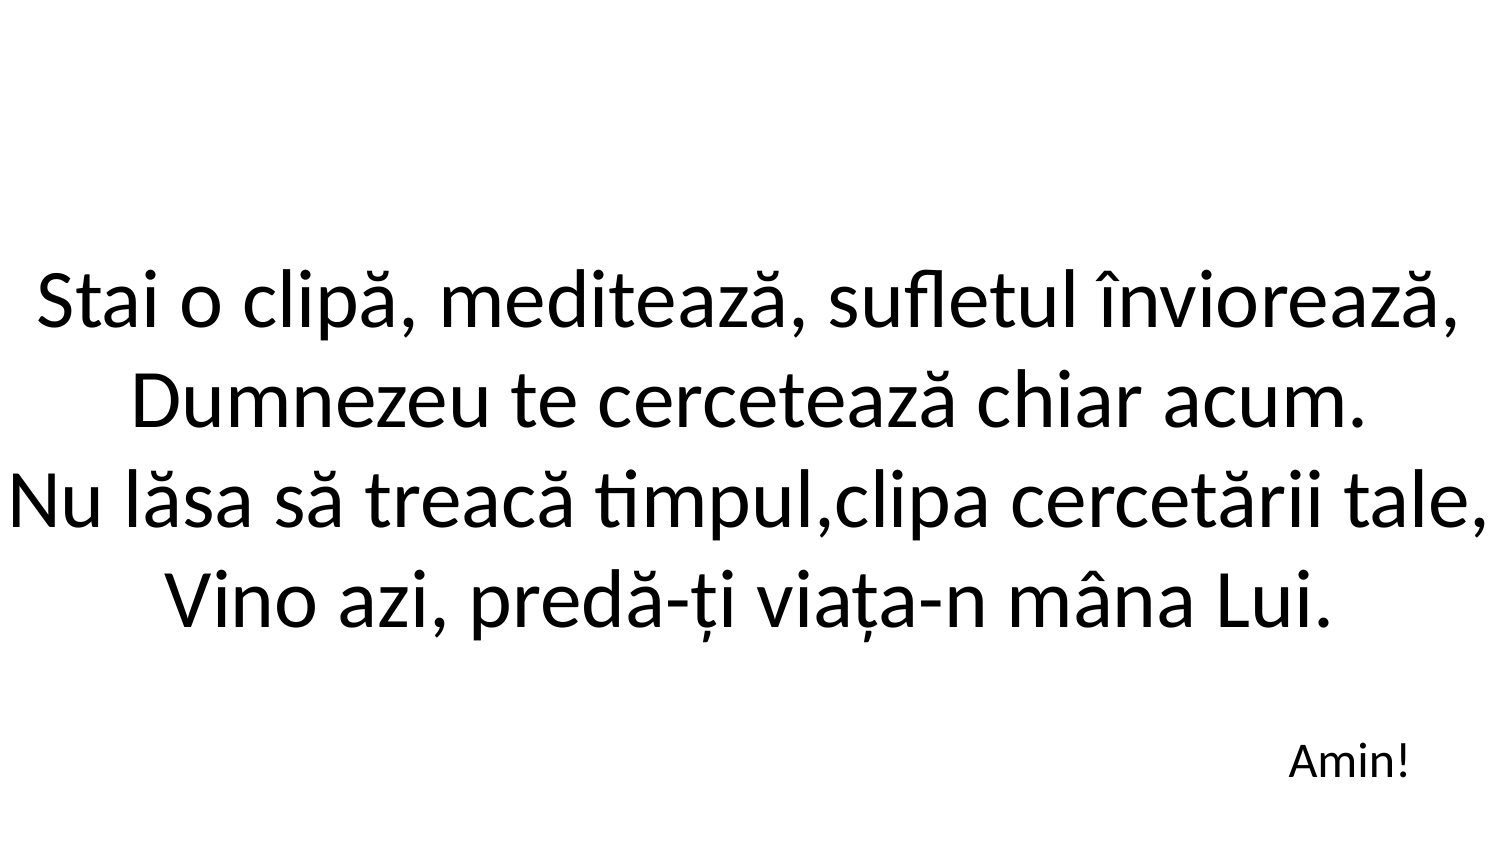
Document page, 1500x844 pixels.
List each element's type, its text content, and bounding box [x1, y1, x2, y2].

text_box Stai o clipă, meditează, sufletul înviorează, Dumnezeu te cercetează chiar acum. Nu lăsa să treacă timpul,clipa cercetării tale, Vino azi, predă-ți viața-n mâna Lui. [0, 192, 1500, 652]
text_box Amin! [1273, 674, 1427, 795]
